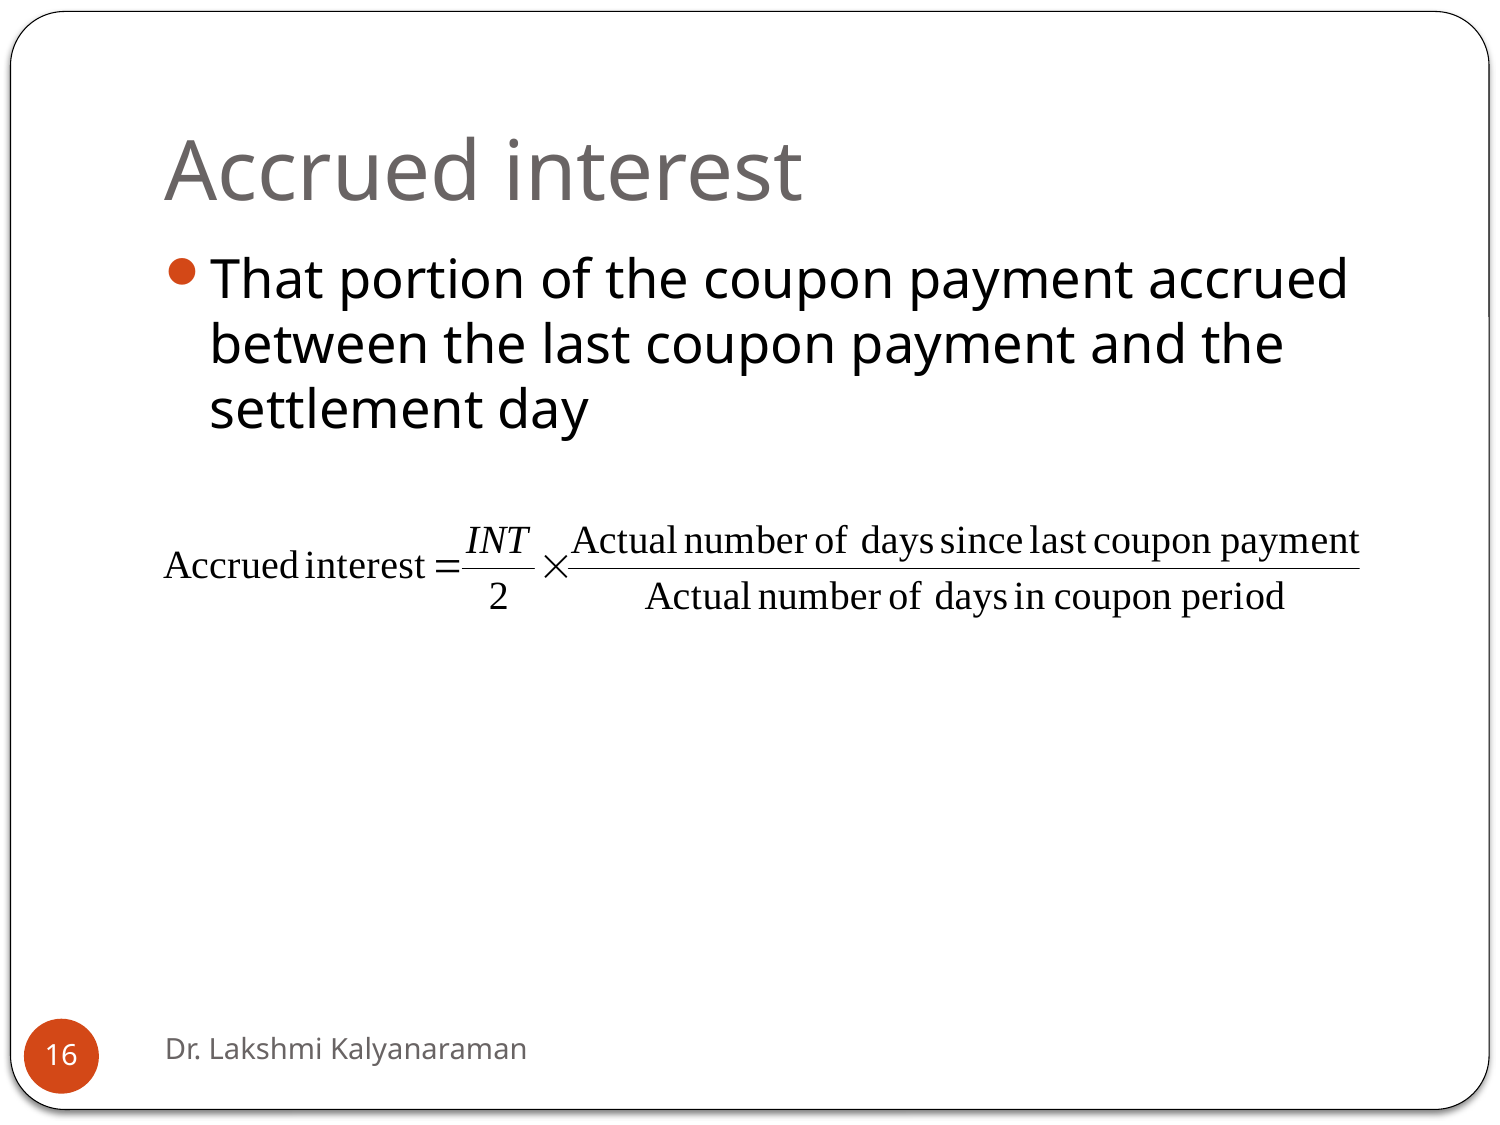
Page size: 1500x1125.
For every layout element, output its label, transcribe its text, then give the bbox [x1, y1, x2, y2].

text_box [158, 516, 1365, 625]
list That portion of the coupon payment accrued between the last coupon payment and the settlement day [150, 237, 1425, 988]
slide_number 16 [23, 1018, 99, 1094]
footer Dr. Lakshmi Kalyanaraman [150, 1012, 800, 1088]
title Accrued interest [150, 45, 1425, 233]
